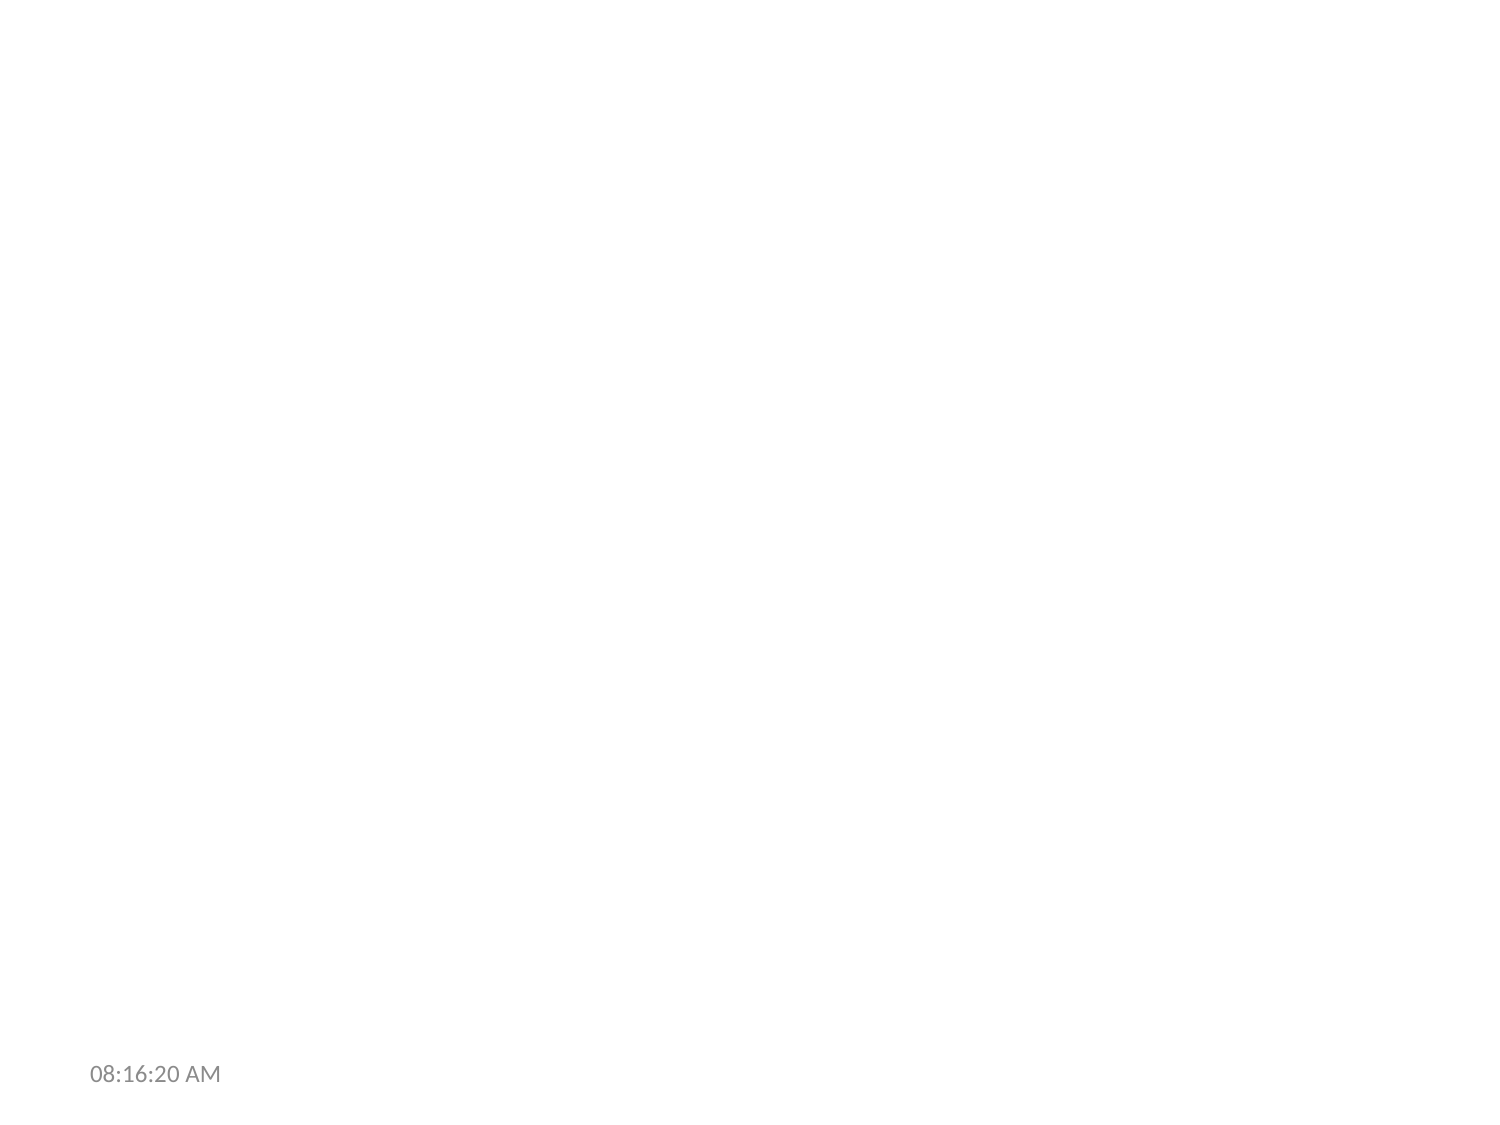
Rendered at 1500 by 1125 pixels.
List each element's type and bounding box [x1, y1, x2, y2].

slide_number [75, 1042, 425, 1103]
